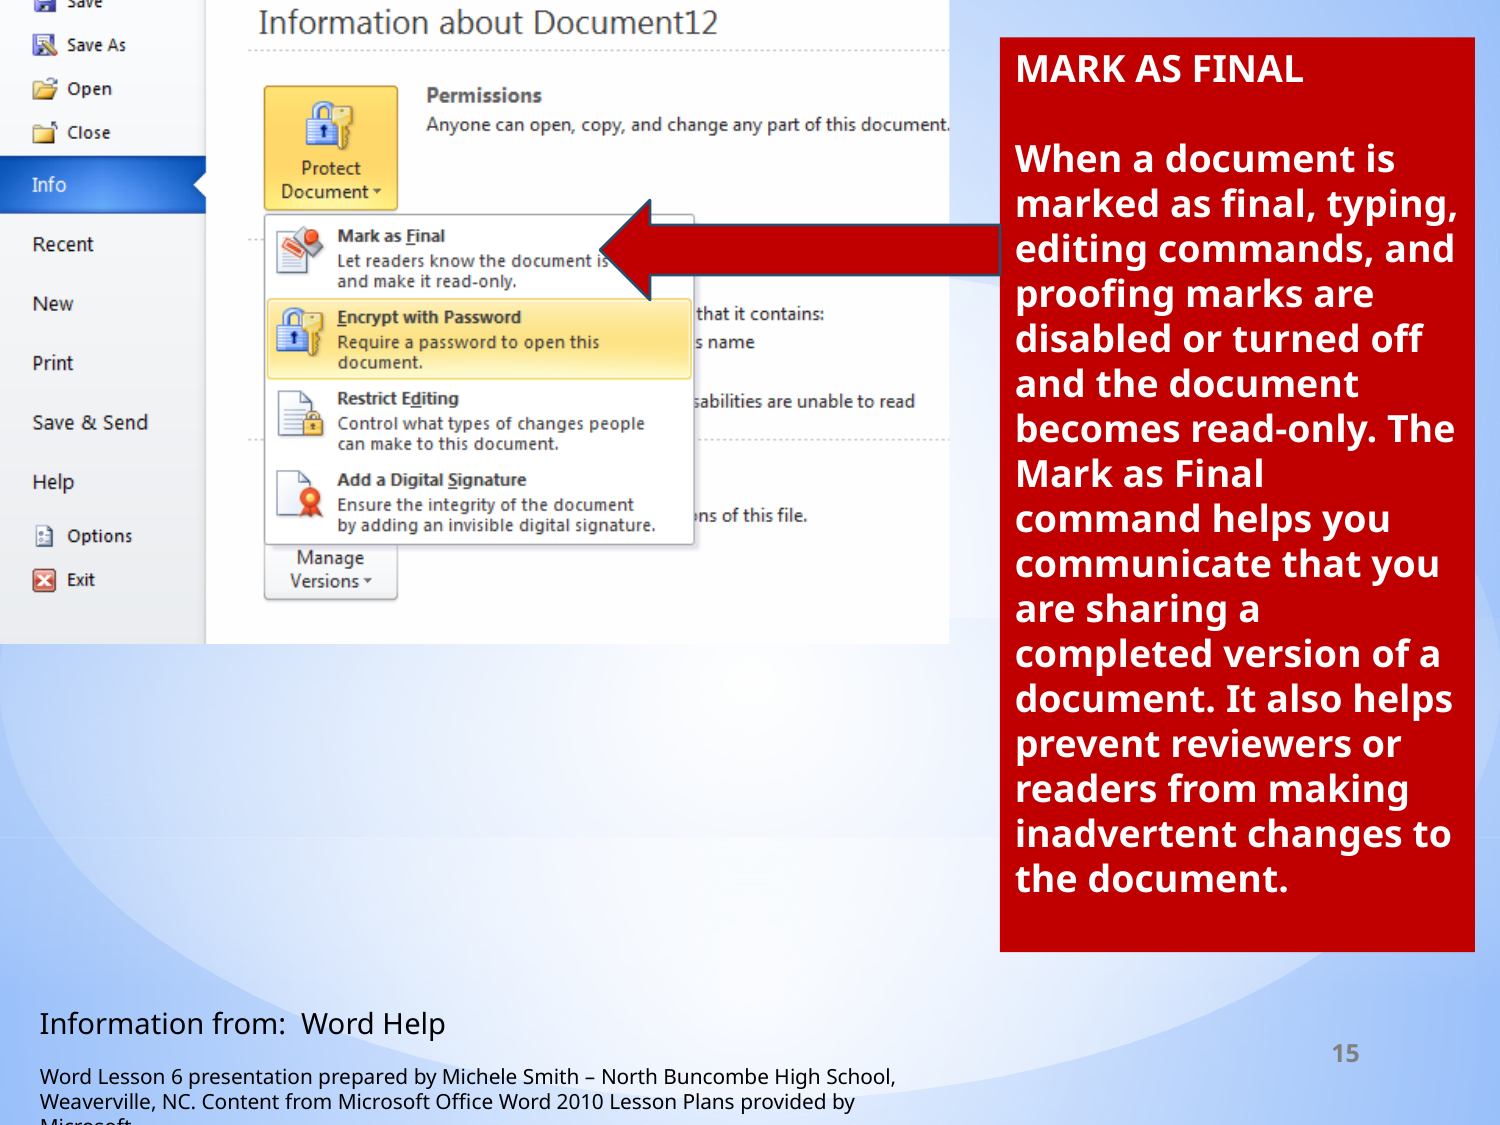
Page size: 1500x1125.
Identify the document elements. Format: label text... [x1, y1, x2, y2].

text_box MARK AS FINAL When a document is marked as final, typing, editing commands, and proofing marks are disabled or turned off and the document becomes read-only. The Mark as Final command helps you communicate that you are sharing a completed version of a document. It also helps prevent reviewers or readers from making inadvertent changes to the document. [999, 37, 1475, 953]
slide_number 15 [1074, 1025, 1375, 1085]
text_box Information from: Word Help [24, 997, 625, 1048]
picture [0, 0, 950, 644]
footer Word Lesson 6 presentation prepared by Michele Smith – North Buncombe High School, Weaverville, NC. Content from Microsoft Office Word 2010 Lesson Plans provided by Microsoft. [24, 1056, 963, 1125]
text_box [954, 223, 1002, 277]
